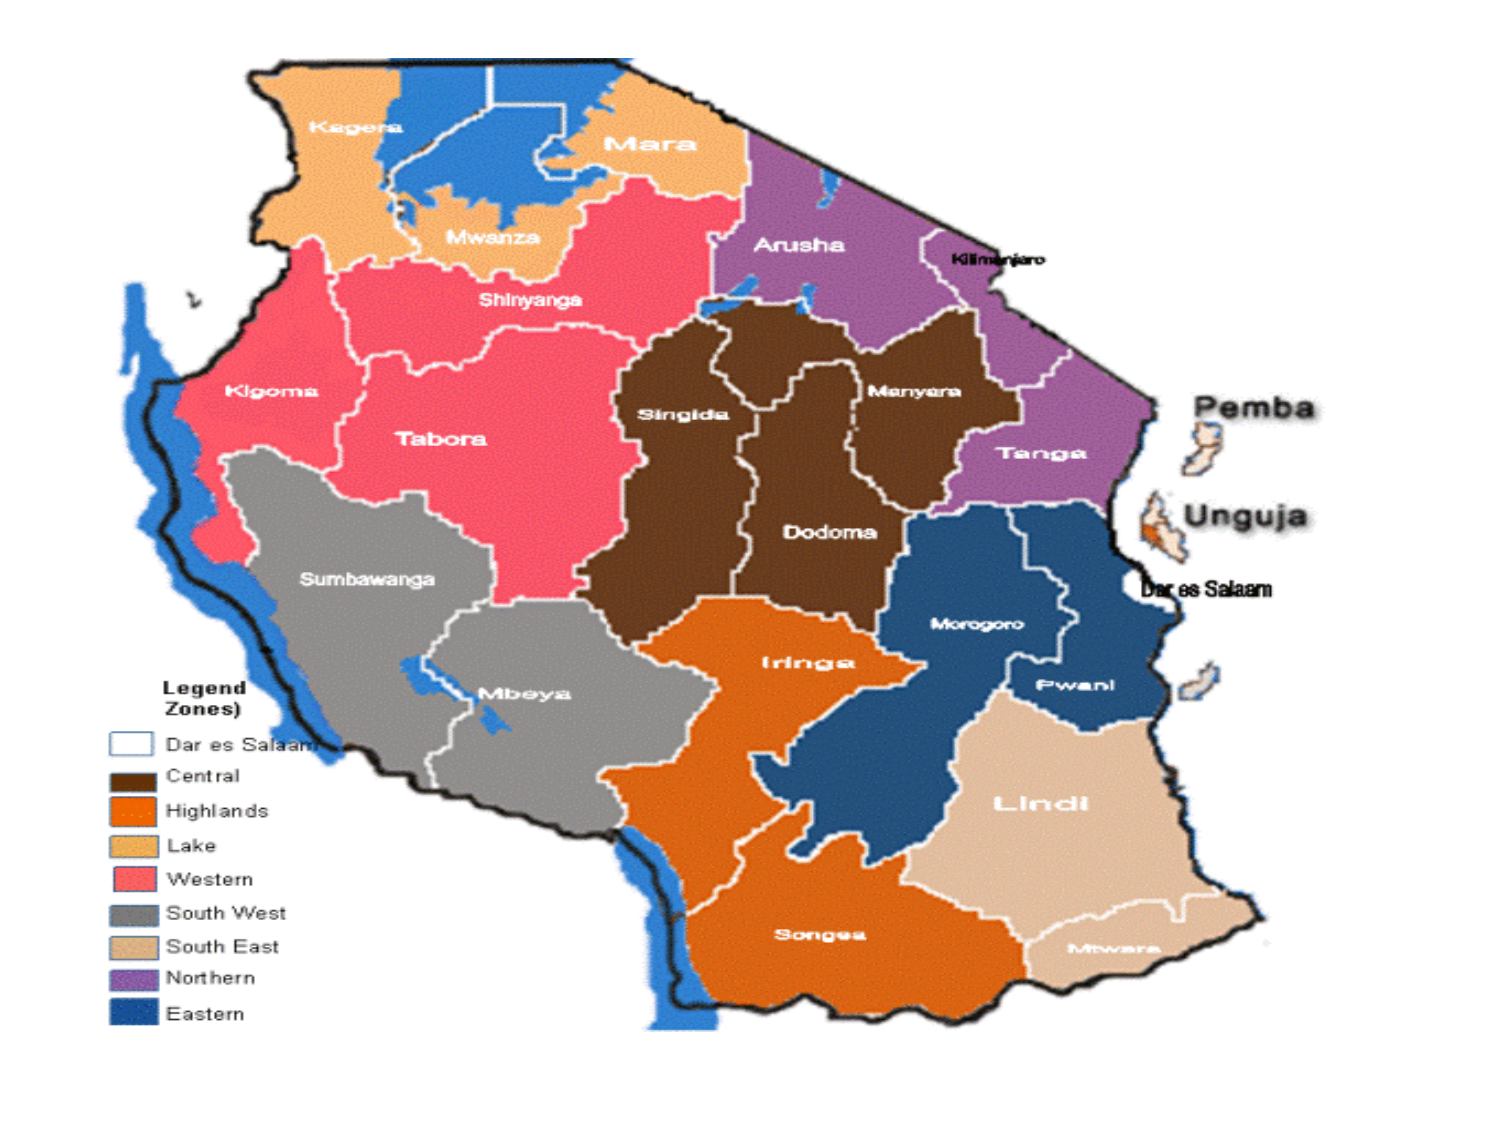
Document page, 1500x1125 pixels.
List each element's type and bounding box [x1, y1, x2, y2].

list [105, 58, 1325, 1032]
